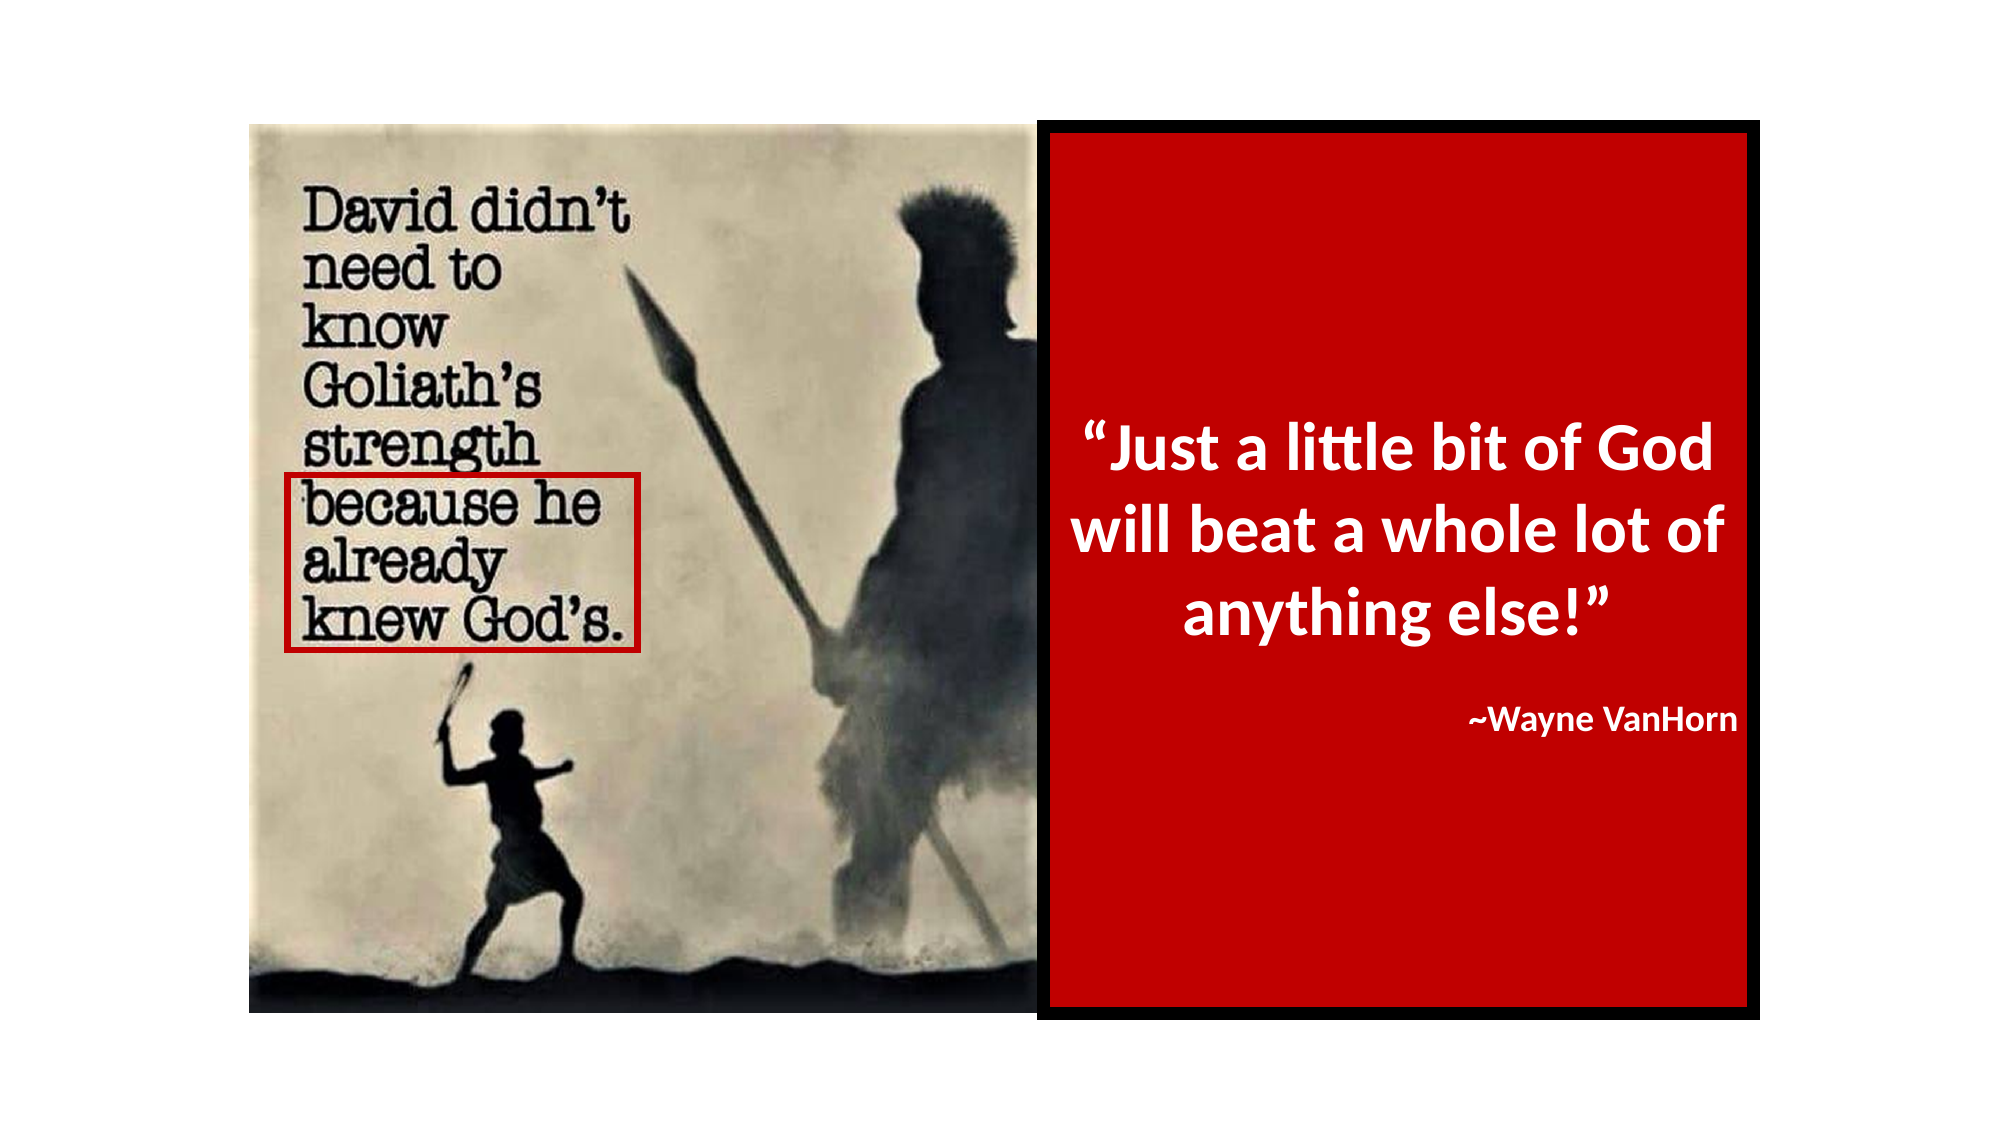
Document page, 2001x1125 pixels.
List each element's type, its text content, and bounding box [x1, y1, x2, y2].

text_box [1039, 569, 1750, 574]
picture [249, 124, 1040, 1013]
text_box “Just a little bit of God will beat a whole lot of anything else!” ~Wayne VanHorn [1042, 125, 1755, 1015]
